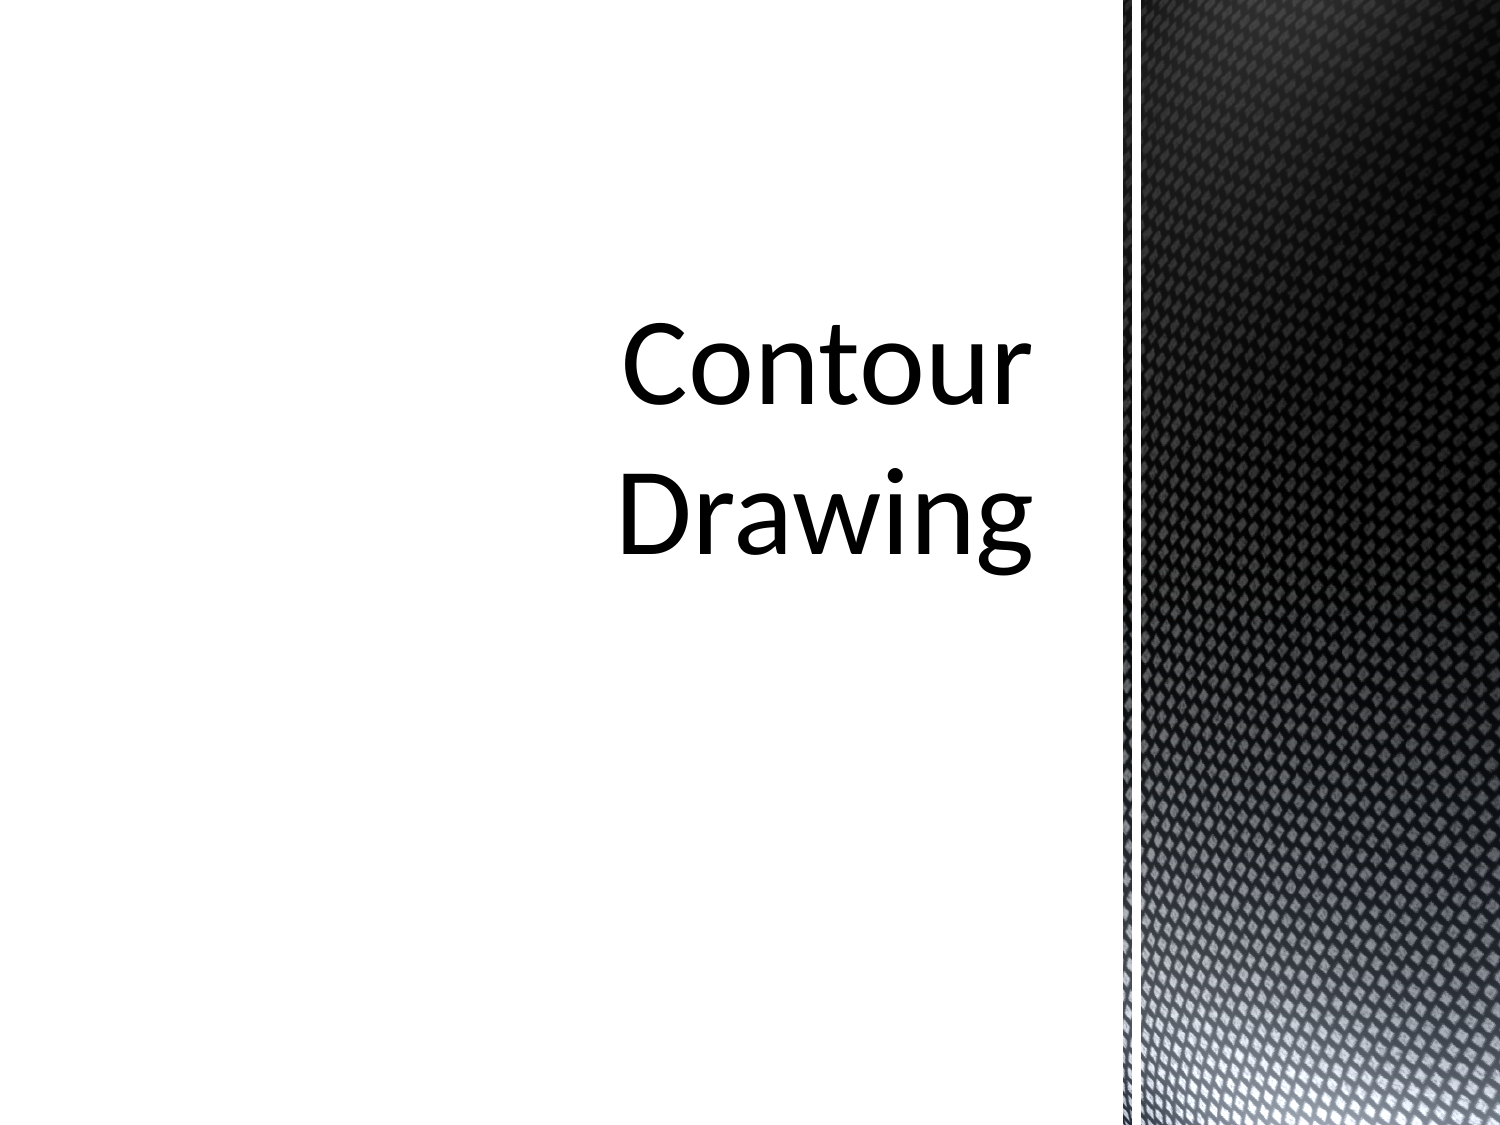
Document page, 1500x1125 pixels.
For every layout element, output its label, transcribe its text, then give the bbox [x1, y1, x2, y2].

title Contour Drawing [399, 237, 1050, 588]
picture [1123, 0, 1500, 1125]
